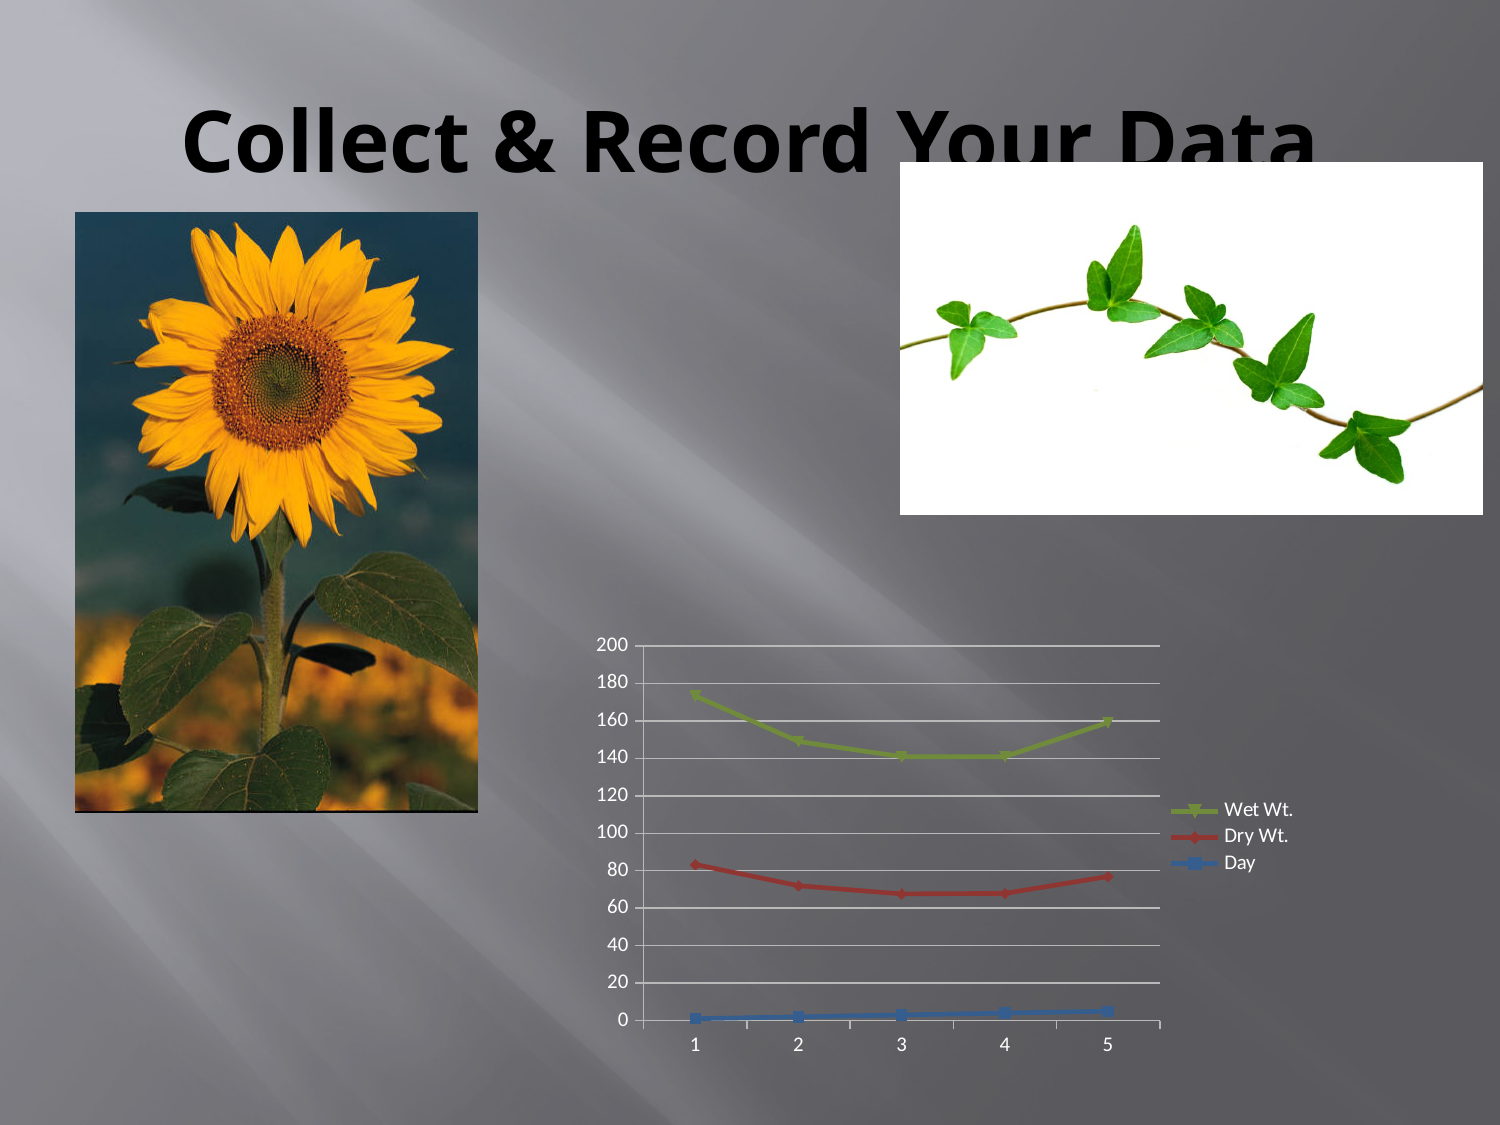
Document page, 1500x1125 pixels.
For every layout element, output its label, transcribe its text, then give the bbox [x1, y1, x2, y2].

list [74, 212, 479, 813]
picture [899, 162, 1483, 515]
title Collect & Record Your Data [75, 45, 1425, 233]
chart [562, 612, 1313, 1063]
